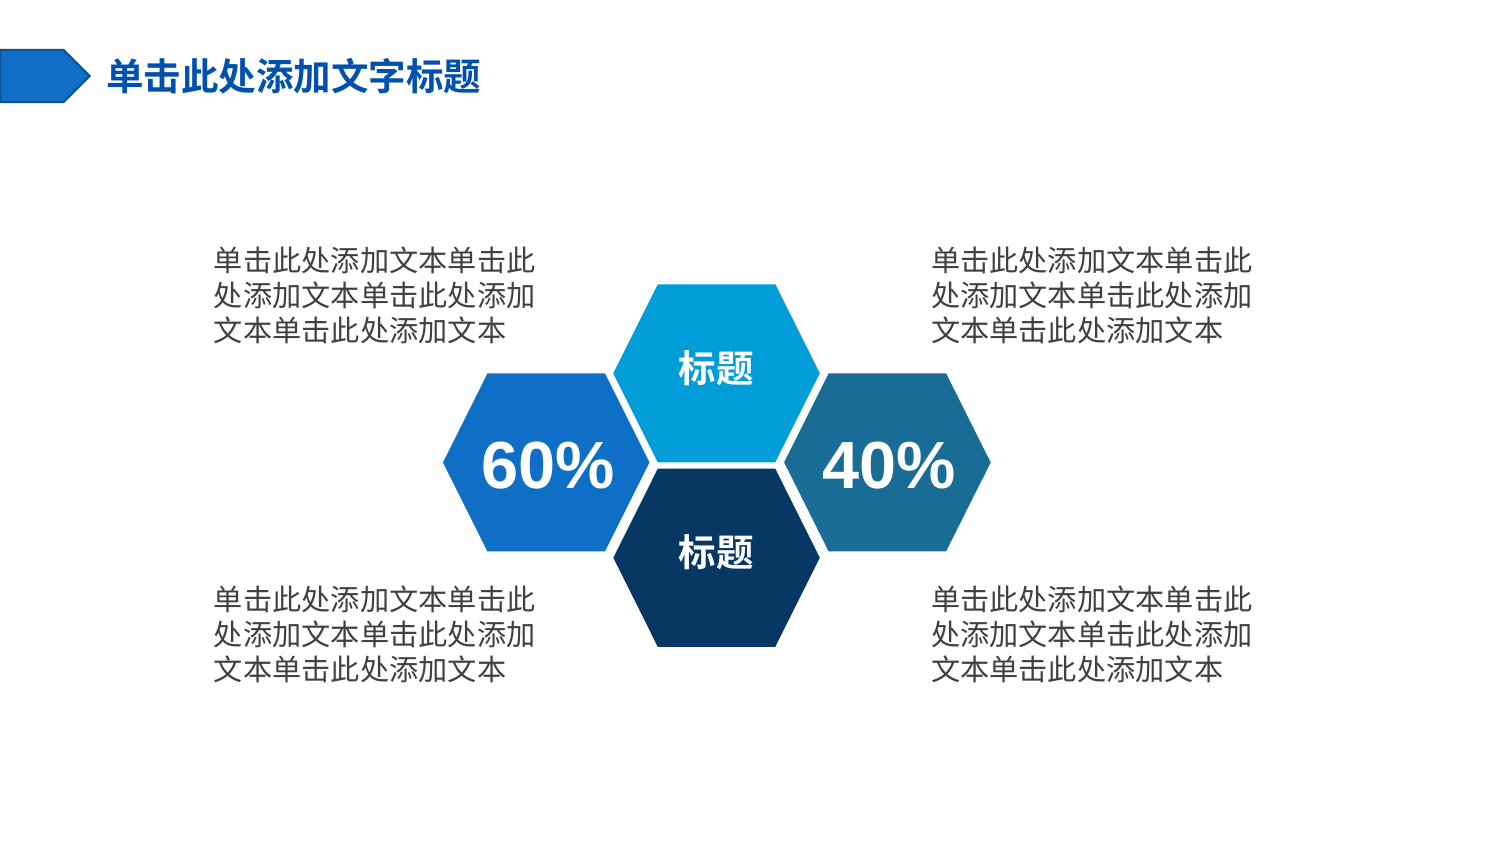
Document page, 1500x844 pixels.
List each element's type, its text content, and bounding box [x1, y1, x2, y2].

text_box 单击此处添加文本单击此处添加文本单击此处添加文本单击此处添加文本 [198, 574, 571, 694]
text_box [147, 234, 1353, 609]
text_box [442, 373, 650, 552]
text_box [784, 373, 991, 552]
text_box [613, 284, 820, 463]
text_box 单击此处添加文本单击此处添加文本单击此处添加文本单击此处添加文本 [916, 235, 1288, 355]
text_box 单击此处添加文本单击此处添加文本单击此处添加文本单击此处添加文本 [198, 234, 571, 355]
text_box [613, 468, 820, 647]
text_box 单击此处添加文本单击此处添加文本单击此处添加文本单击此处添加文本 [916, 574, 1288, 694]
